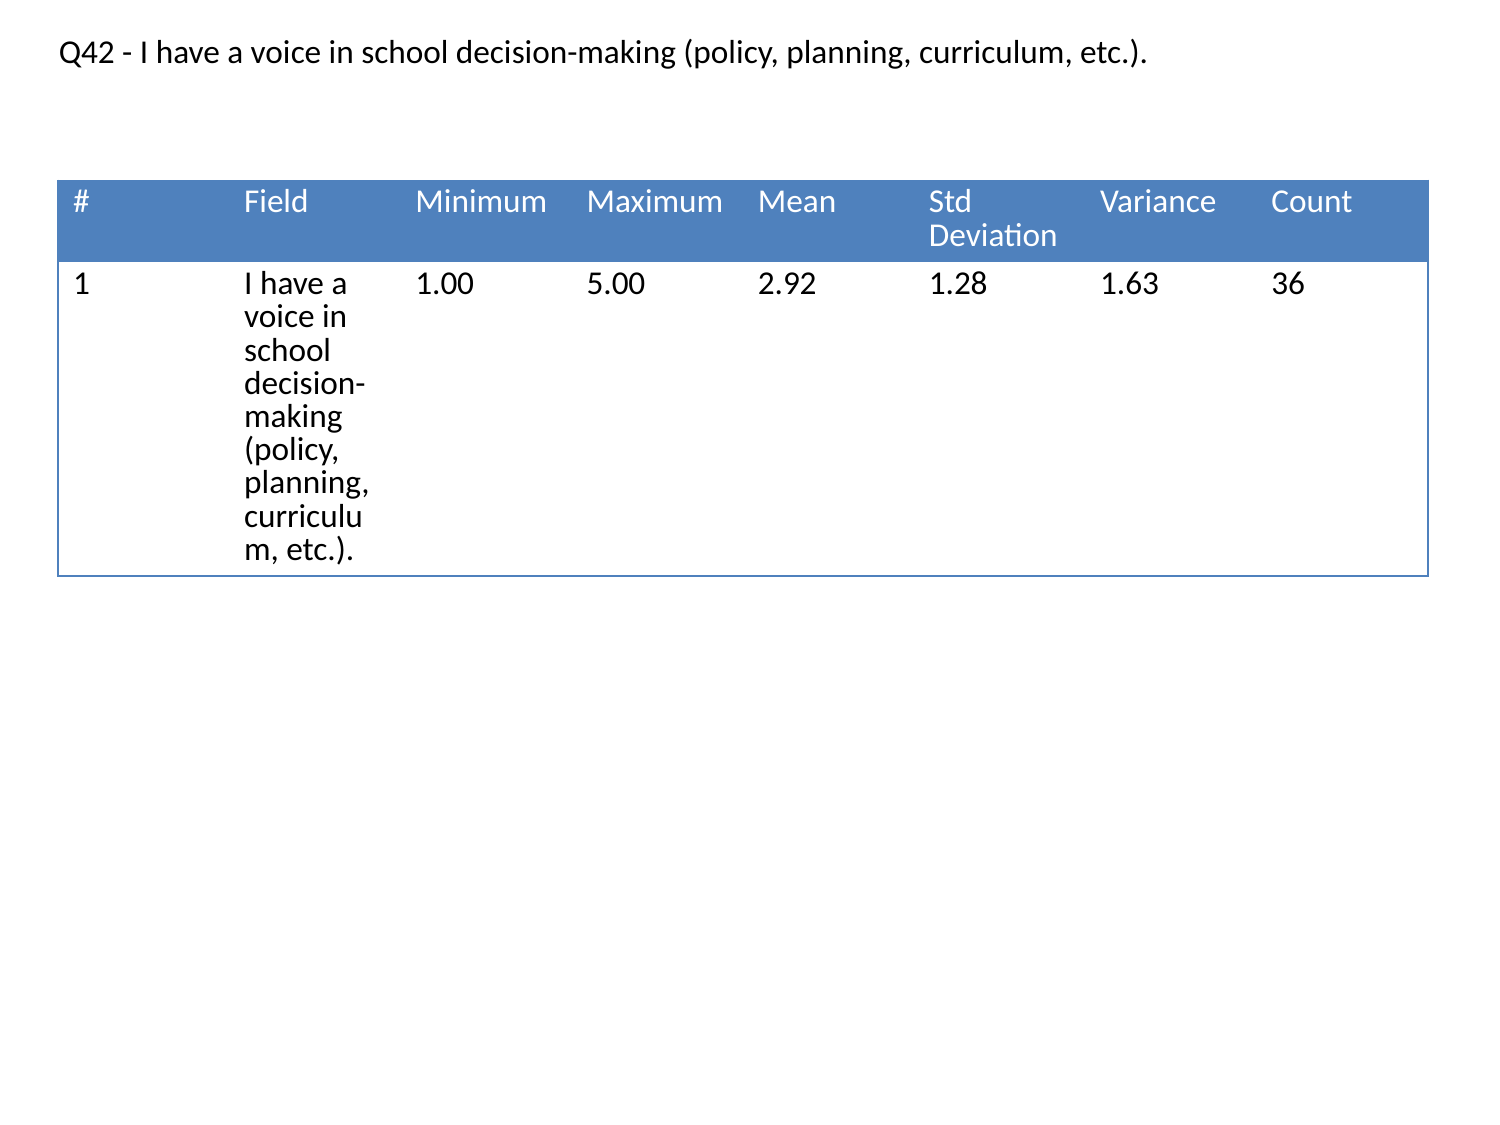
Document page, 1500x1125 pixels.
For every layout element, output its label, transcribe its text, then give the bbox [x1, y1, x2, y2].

table_header Field [229, 181, 400, 262]
text_box Q42 - I have a voice in school decision-making (policy, planning, curriculum, etc.). [44, 22, 1395, 84]
table_header Maximum [572, 181, 743, 262]
table_cell 5.00 [572, 262, 743, 575]
table_cell 1.28 [914, 262, 1085, 575]
table_header Variance [1085, 181, 1256, 262]
table_header # [59, 181, 229, 262]
table_cell 36 [1256, 262, 1427, 575]
table_header Minimum [400, 181, 572, 262]
table_header Std Deviation [914, 181, 1085, 262]
table_cell 2.92 [743, 262, 914, 575]
table_cell I have a voice in school decision-making (policy, planning, curriculum, etc.). [229, 262, 400, 575]
table_header Mean [743, 181, 914, 262]
table_cell 1 [59, 262, 229, 575]
table_cell 1.63 [1085, 262, 1256, 575]
table_cell 1.00 [400, 262, 572, 575]
table_header Count [1256, 181, 1427, 262]
